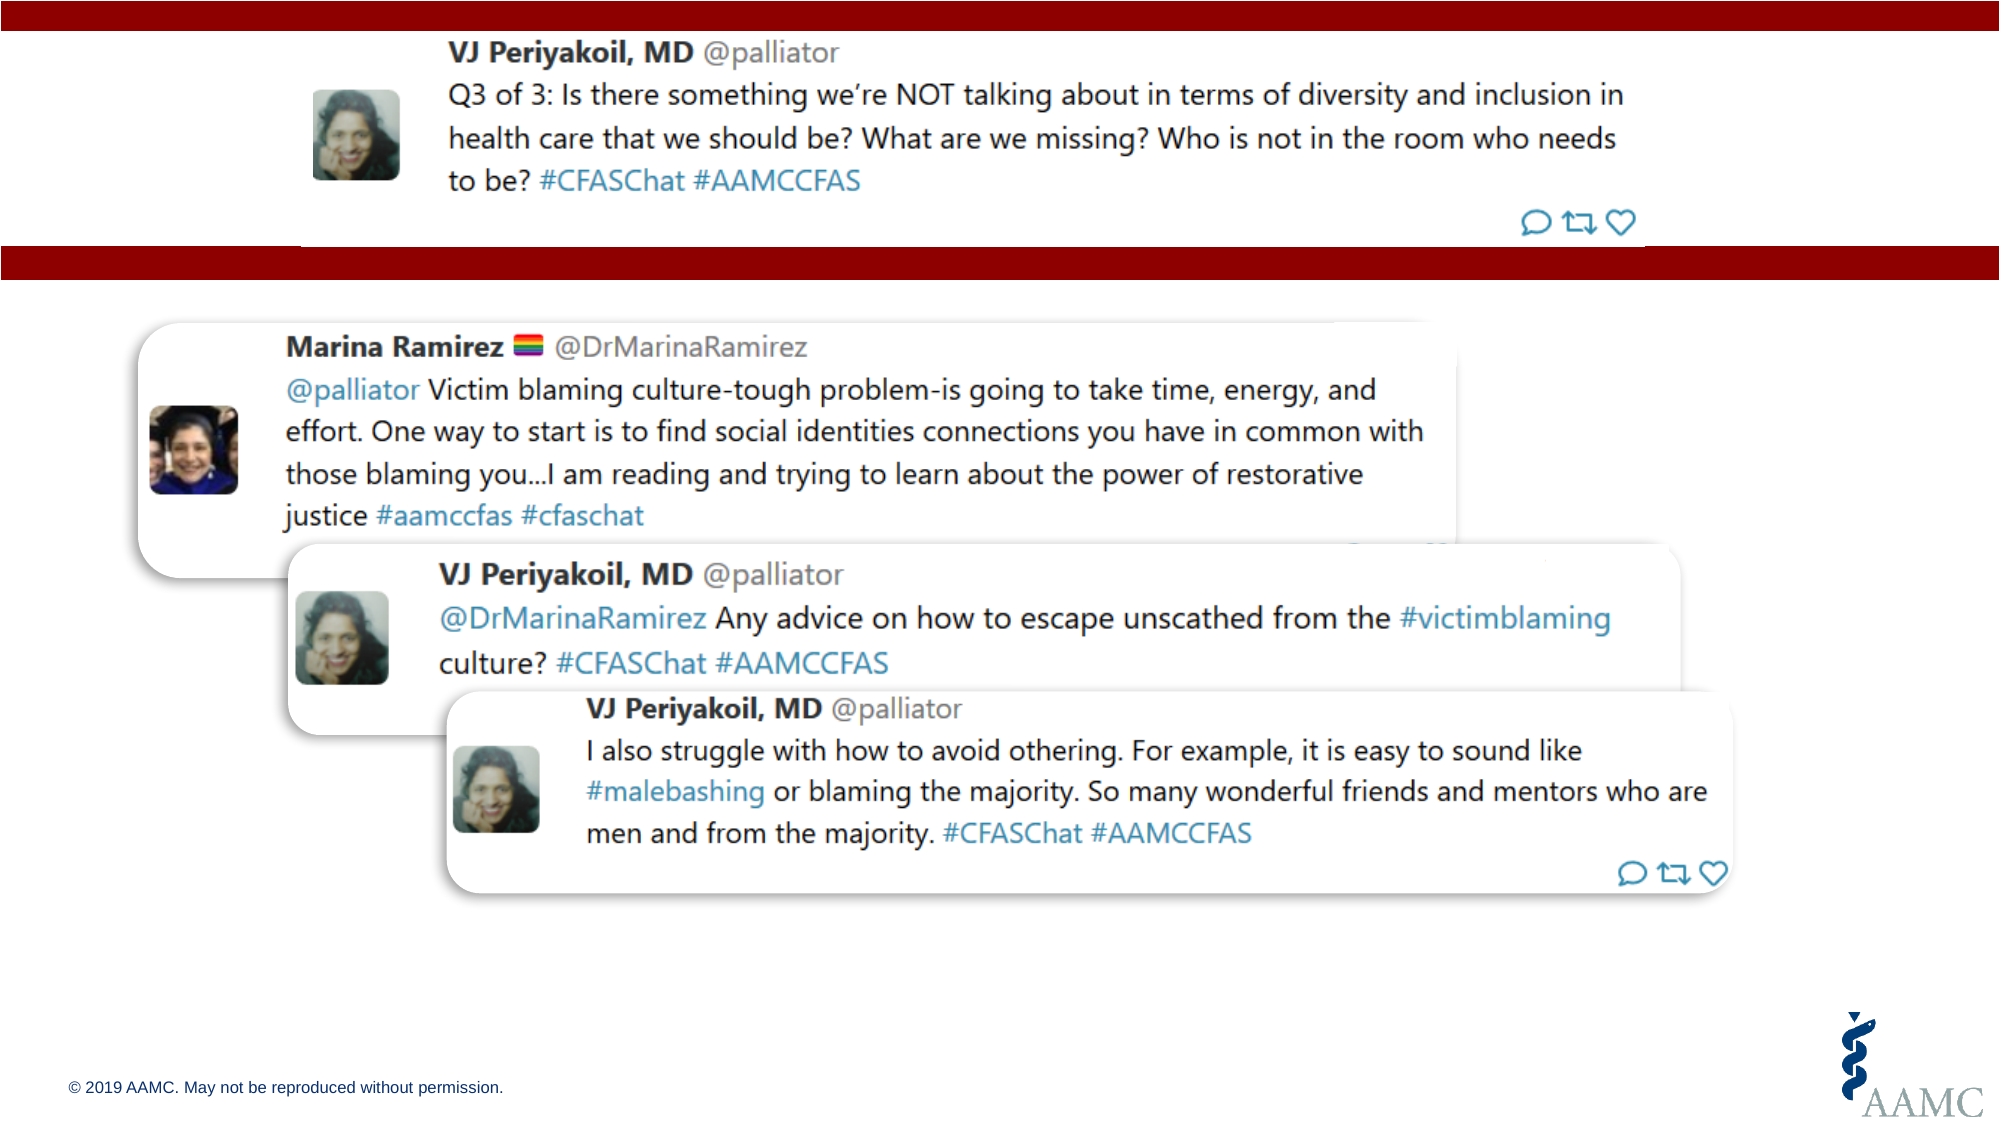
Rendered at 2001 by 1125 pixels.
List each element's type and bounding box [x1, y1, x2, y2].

text_box [137, 322, 1457, 579]
text_box [287, 543, 1681, 736]
text_box [446, 691, 1734, 894]
text_box [0, 0, 2000, 282]
picture [1842, 1012, 1983, 1117]
